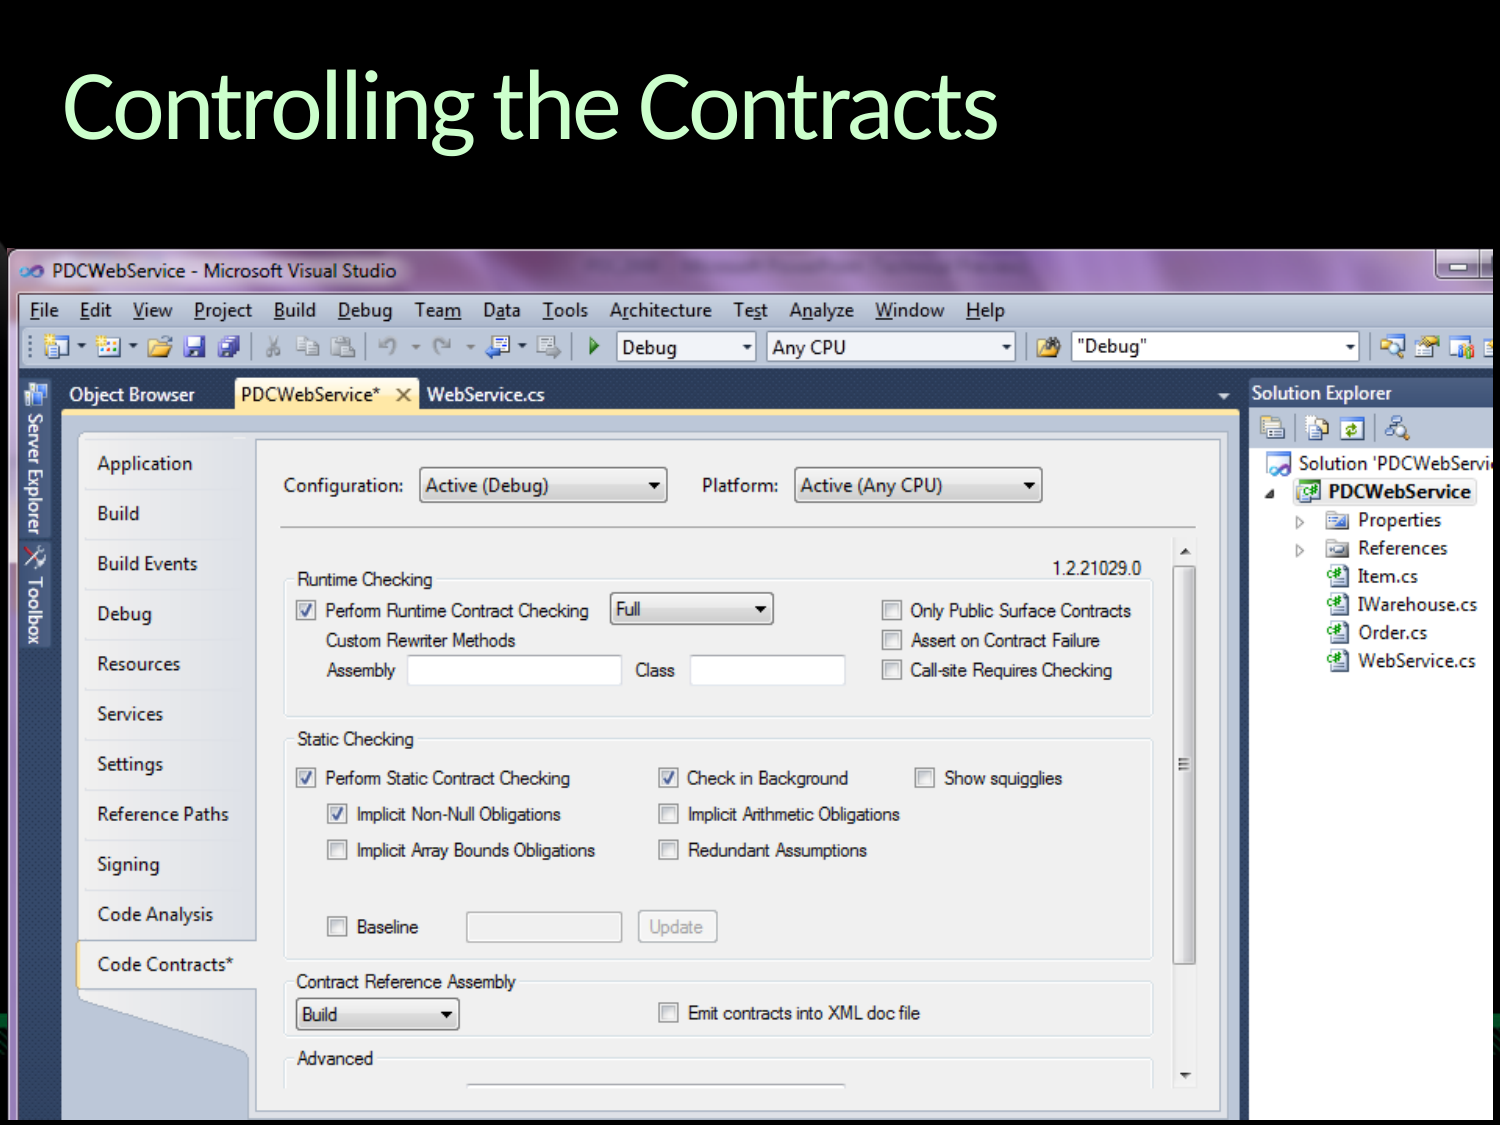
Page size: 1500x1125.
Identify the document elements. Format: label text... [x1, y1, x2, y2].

picture [0, 0, 1500, 1125]
title Controlling the Contracts [62, 53, 1438, 144]
